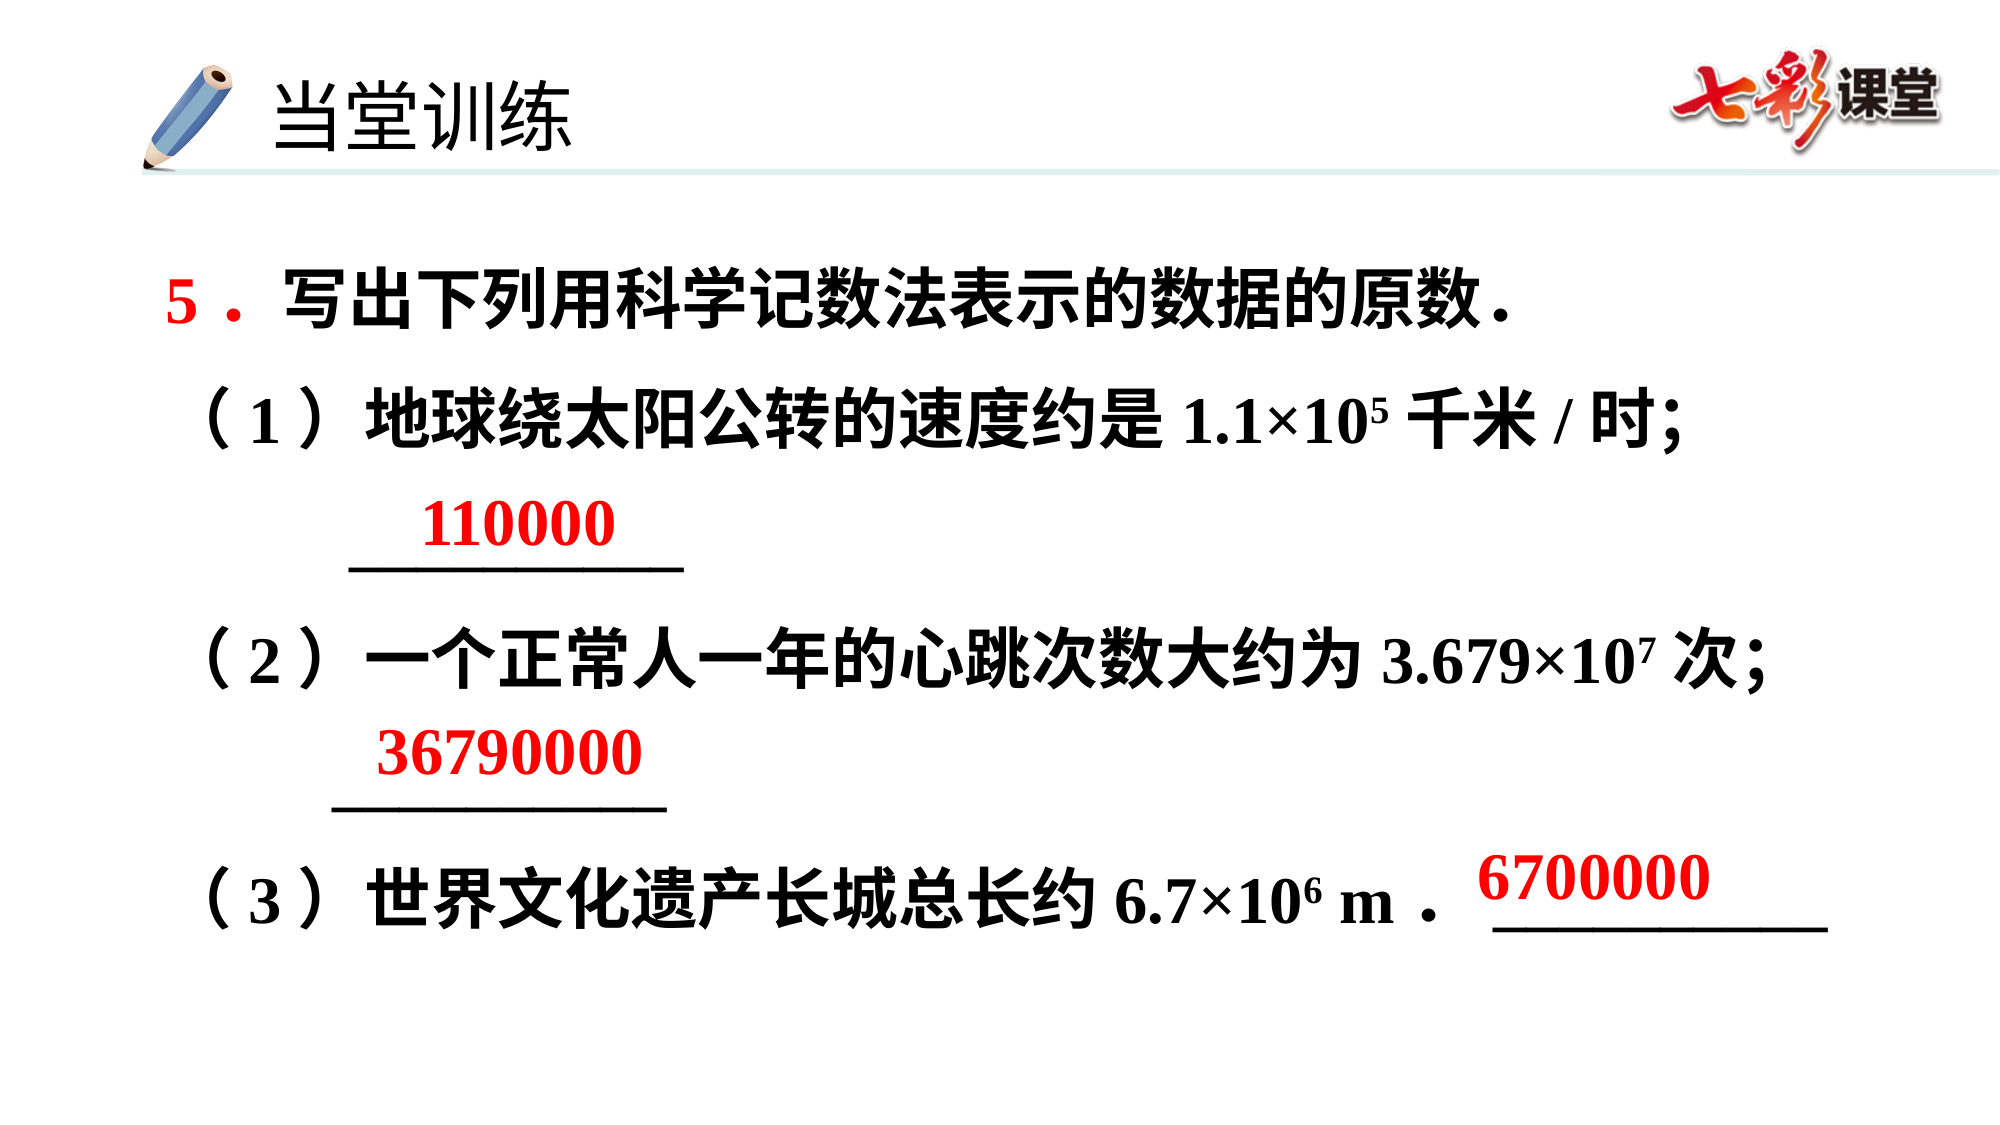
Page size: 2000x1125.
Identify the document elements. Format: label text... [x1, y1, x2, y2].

text_box 36790000 [356, 698, 725, 799]
text_box 5．写出下列用科学记数法表示的数据的原数． （1）地球绕太阳公转的速度约是1.1×105千米/时； __________ （2）一个正常人一年的心跳次数大约为3.679×107次； __________ （3）世界文化遗产长城总长约6.7×106 m．__________ [101, 206, 1977, 947]
picture [133, 42, 242, 195]
text_box 6700000 [1457, 822, 1786, 923]
text_box 110000 [399, 468, 688, 569]
picture [1666, 42, 1948, 157]
